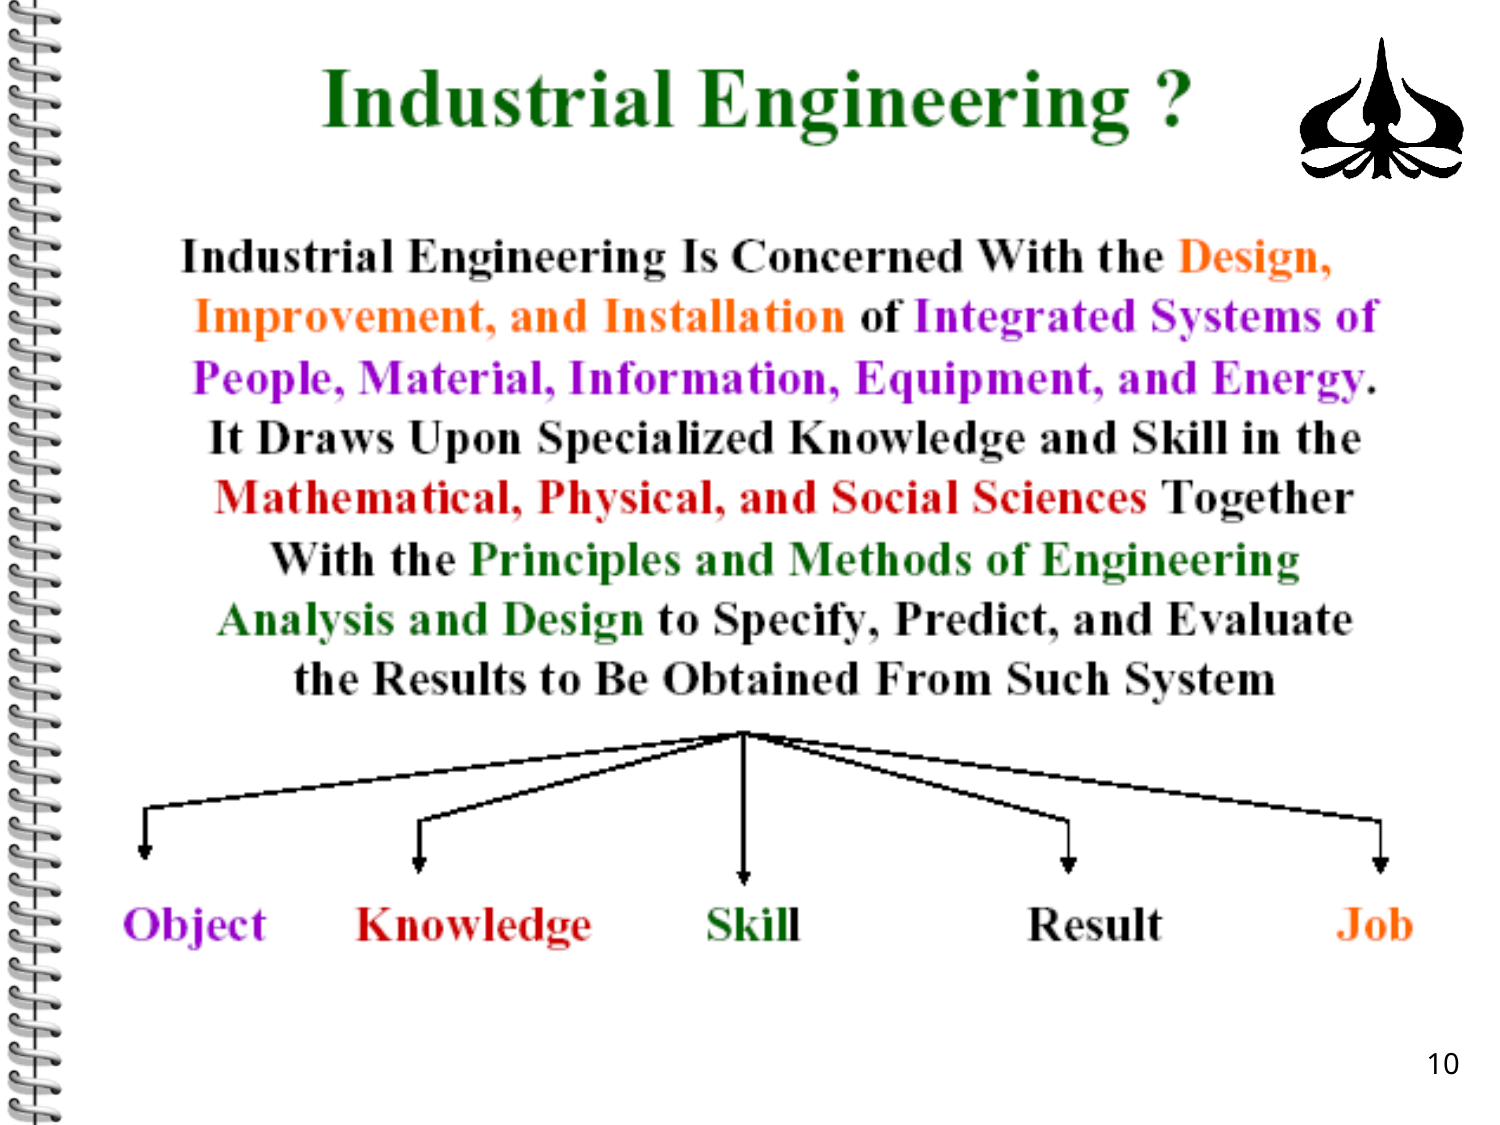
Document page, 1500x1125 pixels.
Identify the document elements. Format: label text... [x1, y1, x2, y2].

picture [0, 0, 1500, 1125]
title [74, 44, 1426, 963]
slide_number 10 [1124, 1037, 1476, 1078]
